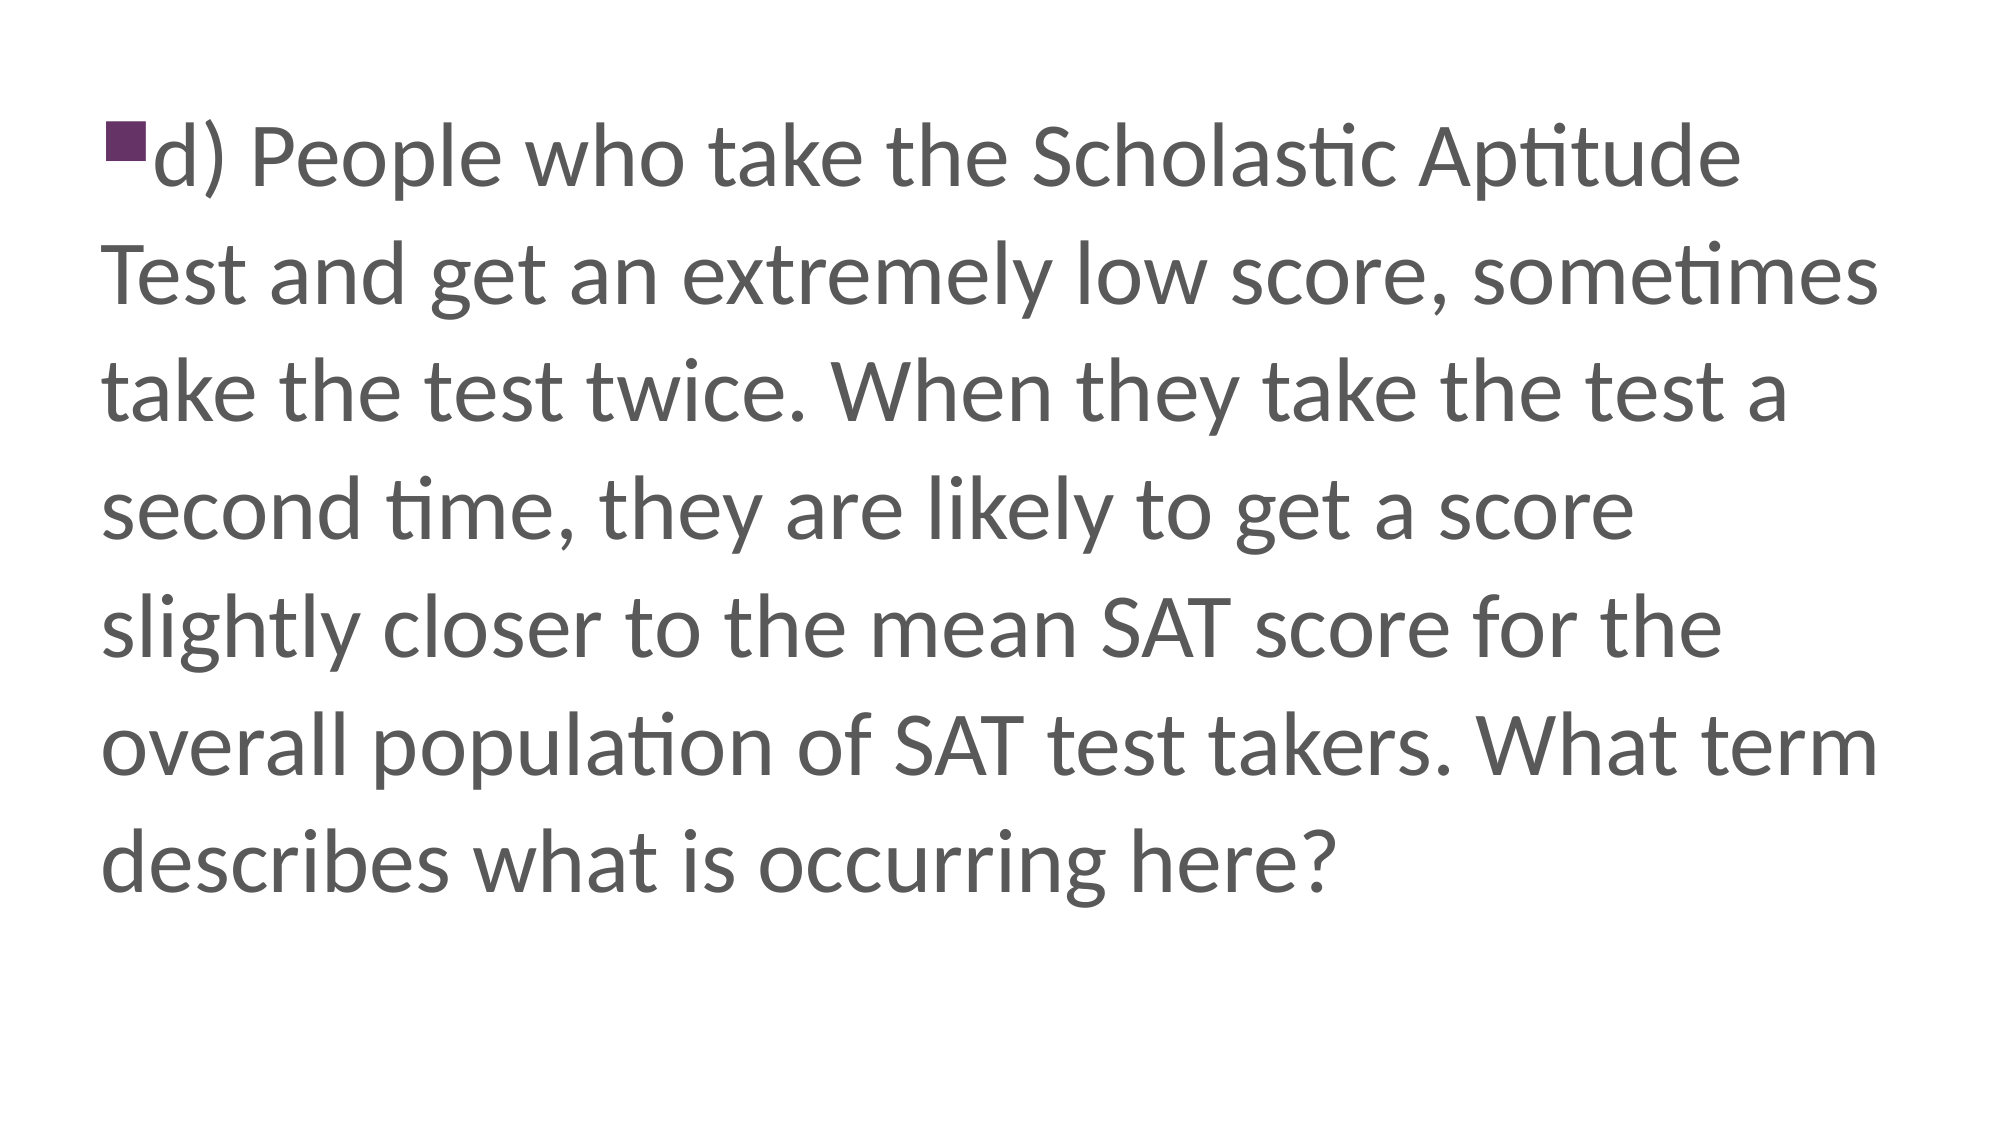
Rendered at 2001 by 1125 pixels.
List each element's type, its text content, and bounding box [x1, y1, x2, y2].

list d) People who take the Scholastic Aptitude Test and get an extremely low score, sometimes take the test twice. When they take the test a second time, they are likely to get a score slightly closer to the mean SAT score for the overall population of SAT test takers. What term describes what is occurring here? [85, 79, 1906, 1037]
